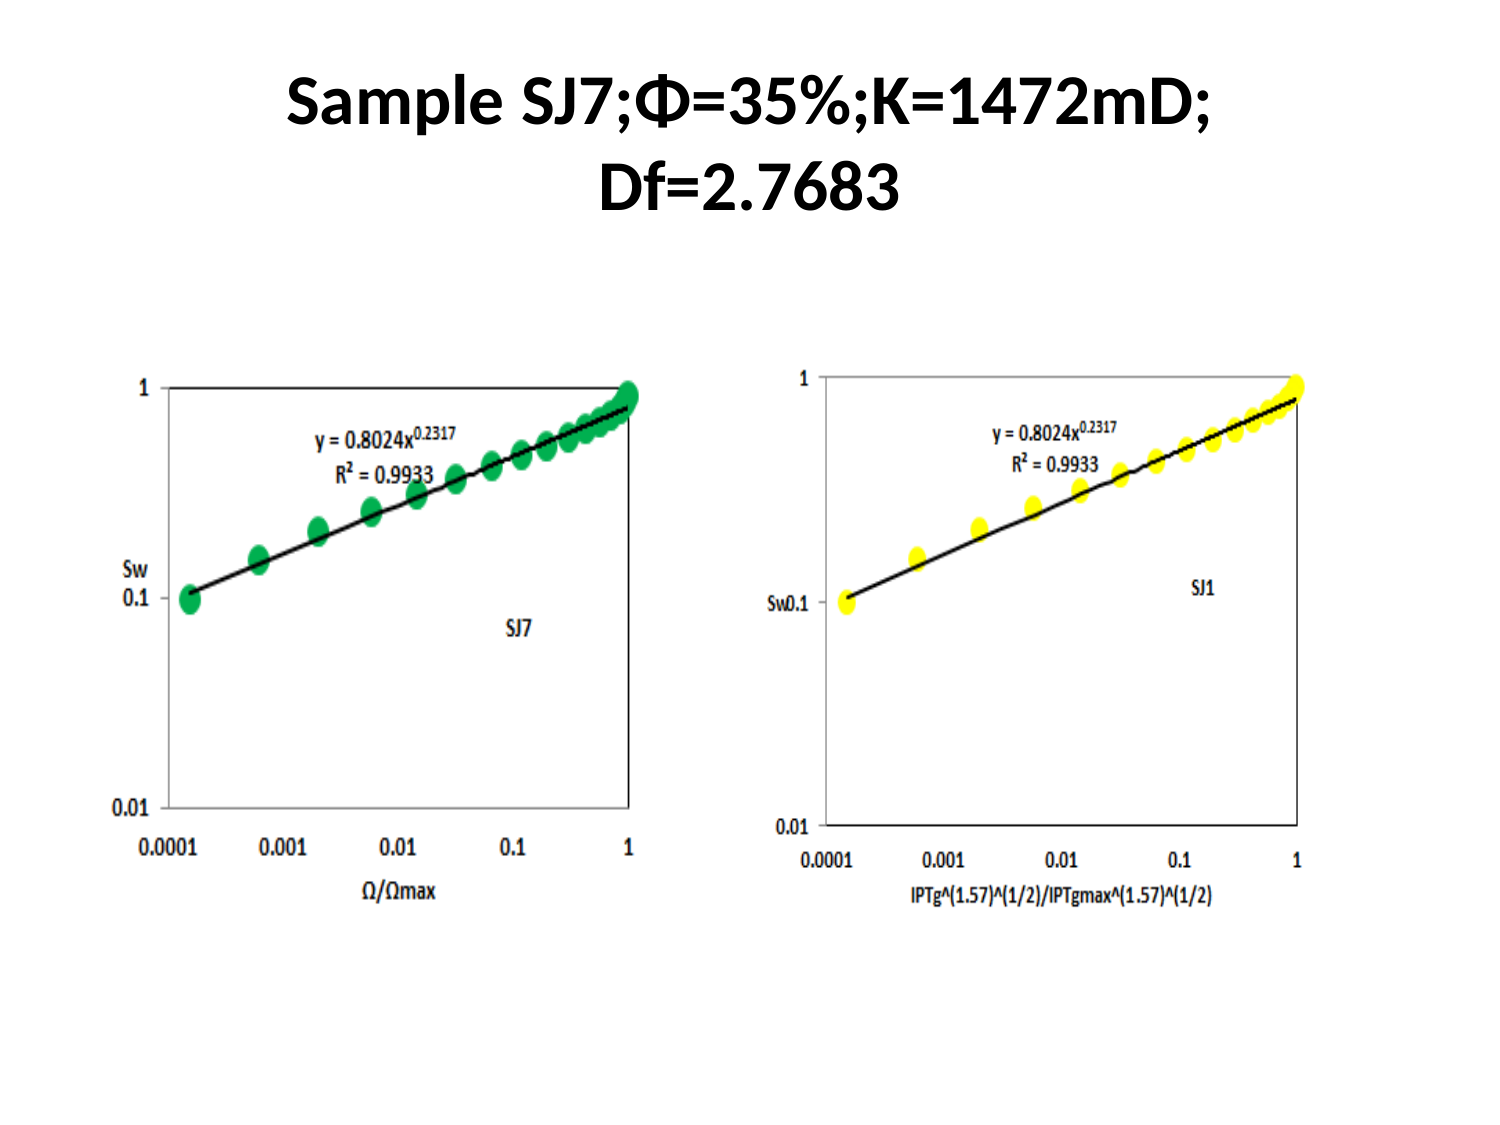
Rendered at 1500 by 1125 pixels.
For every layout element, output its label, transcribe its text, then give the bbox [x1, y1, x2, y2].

title Sample SJ7;Φ=35%;K=1472mD; Df=2.7683 [75, 45, 1425, 233]
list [62, 287, 726, 951]
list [762, 349, 1426, 913]
